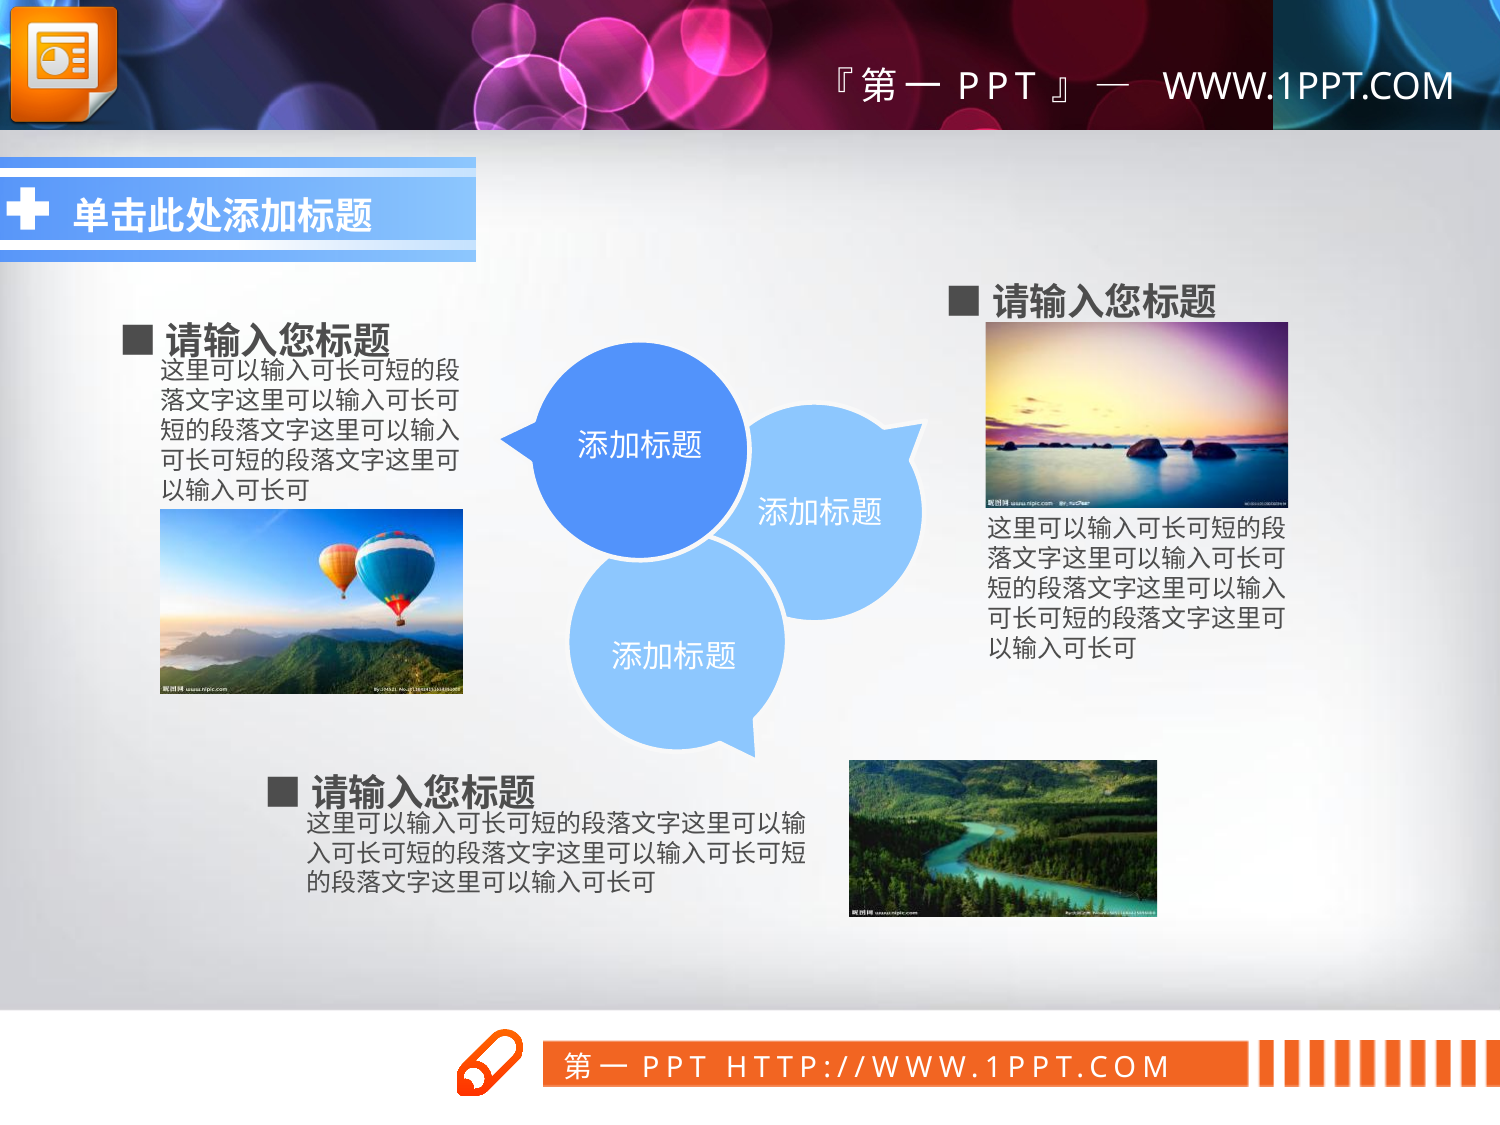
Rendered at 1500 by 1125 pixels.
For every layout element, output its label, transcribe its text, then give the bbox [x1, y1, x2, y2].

text_box [849, 760, 1158, 917]
text_box 添加标题 [753, 473, 887, 550]
text_box 这里可以输入可长可短的段落文字这里可以输入可长可短的段落文字这里可以输入可长可短的段落文字这里可以输入可长可 [972, 504, 1313, 670]
text_box [495, 340, 750, 561]
text_box 添加标题 [607, 617, 741, 694]
text_box [0, 241, 476, 250]
text_box [710, 402, 926, 623]
text_box 单击此处添加标题 [57, 184, 390, 245]
text_box [0, 157, 476, 168]
text_box 这里可以输入可长可短的段落文字这里可以输入可长可短的段落文字这里可以输入可长可短的段落文字这里可以输入可长可 [291, 799, 837, 905]
text_box [985, 322, 1289, 508]
picture [543, 1040, 1500, 1087]
text_box ■请输入您标题 [104, 309, 406, 370]
text_box [567, 536, 788, 762]
text_box ■请输入您标题 [930, 270, 1232, 331]
text_box [0, 250, 476, 262]
text_box ■请输入您标题 [250, 761, 552, 822]
text_box [160, 509, 463, 694]
text_box [6, 187, 49, 230]
picture [0, 0, 1500, 1012]
text_box 添加标题 [573, 405, 708, 483]
text_box 这里可以输入可长可短的段落文字这里可以输入可长可短的段落文字这里可以输入可长可短的段落文字这里可以输入可长可 [146, 347, 487, 512]
text_box [0, 168, 476, 177]
text_box [0, 177, 476, 241]
